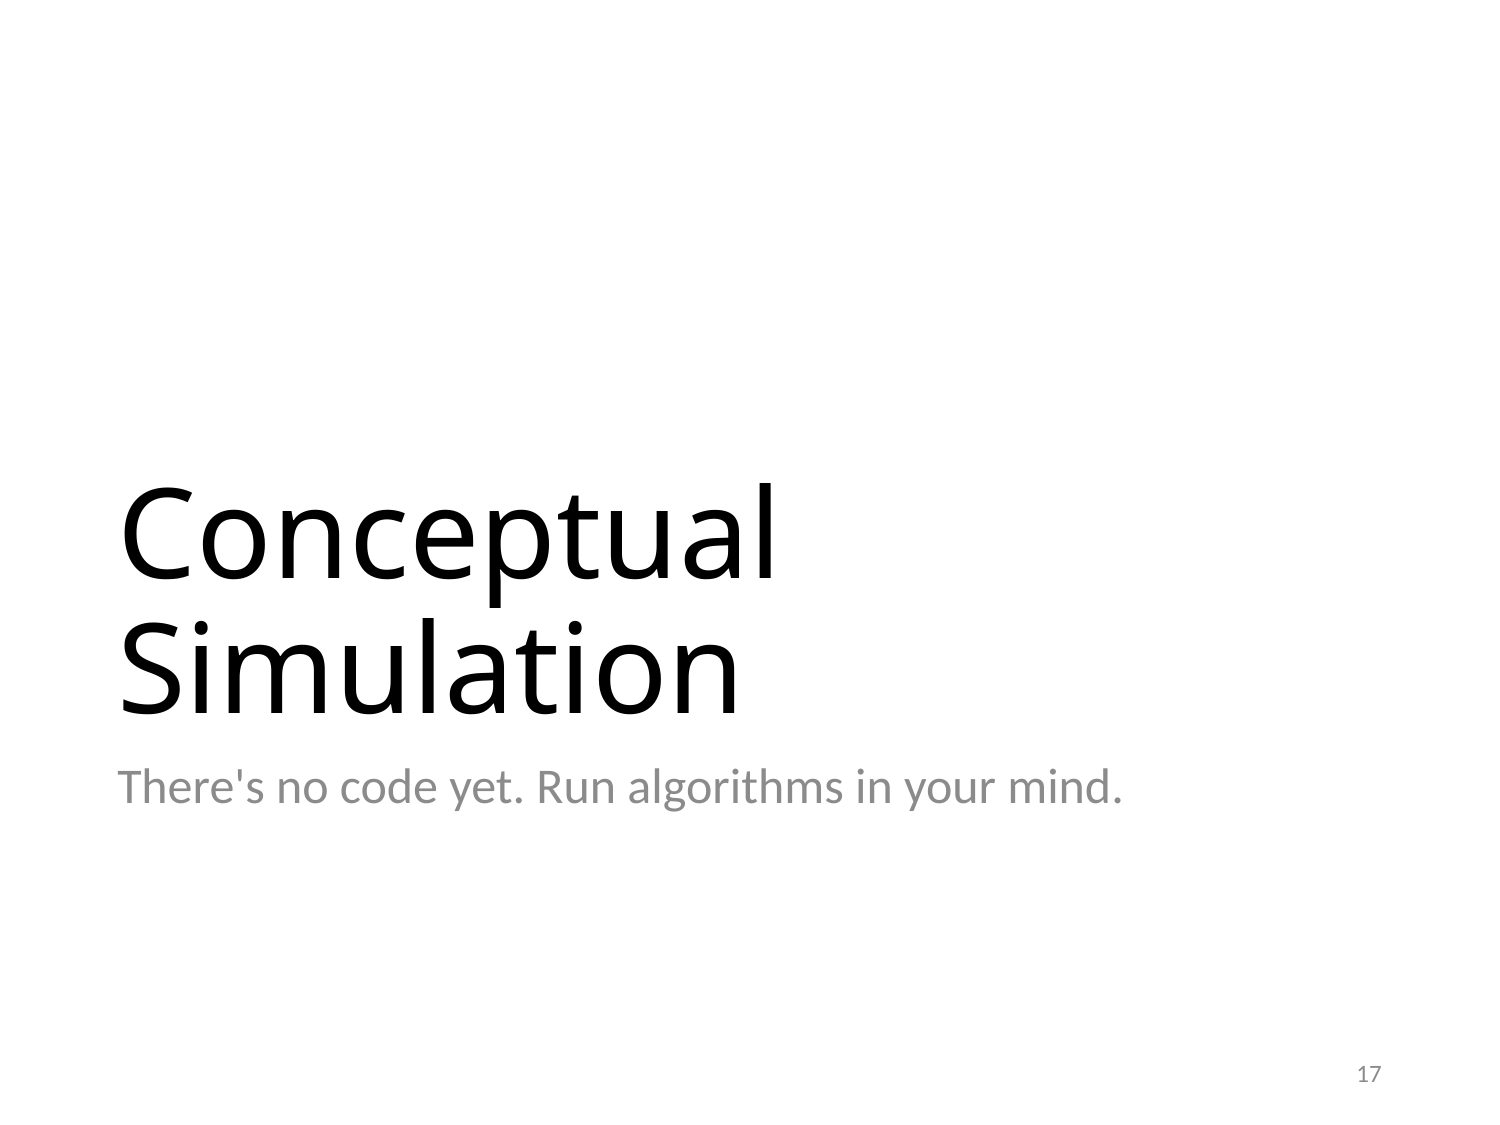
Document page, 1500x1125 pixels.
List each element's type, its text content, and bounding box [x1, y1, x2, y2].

slide_number 17 [1059, 1042, 1397, 1103]
list There's no code yet. Run algorithms in your mind. [102, 752, 1397, 999]
title Conceptual Simulation [102, 280, 1397, 749]
